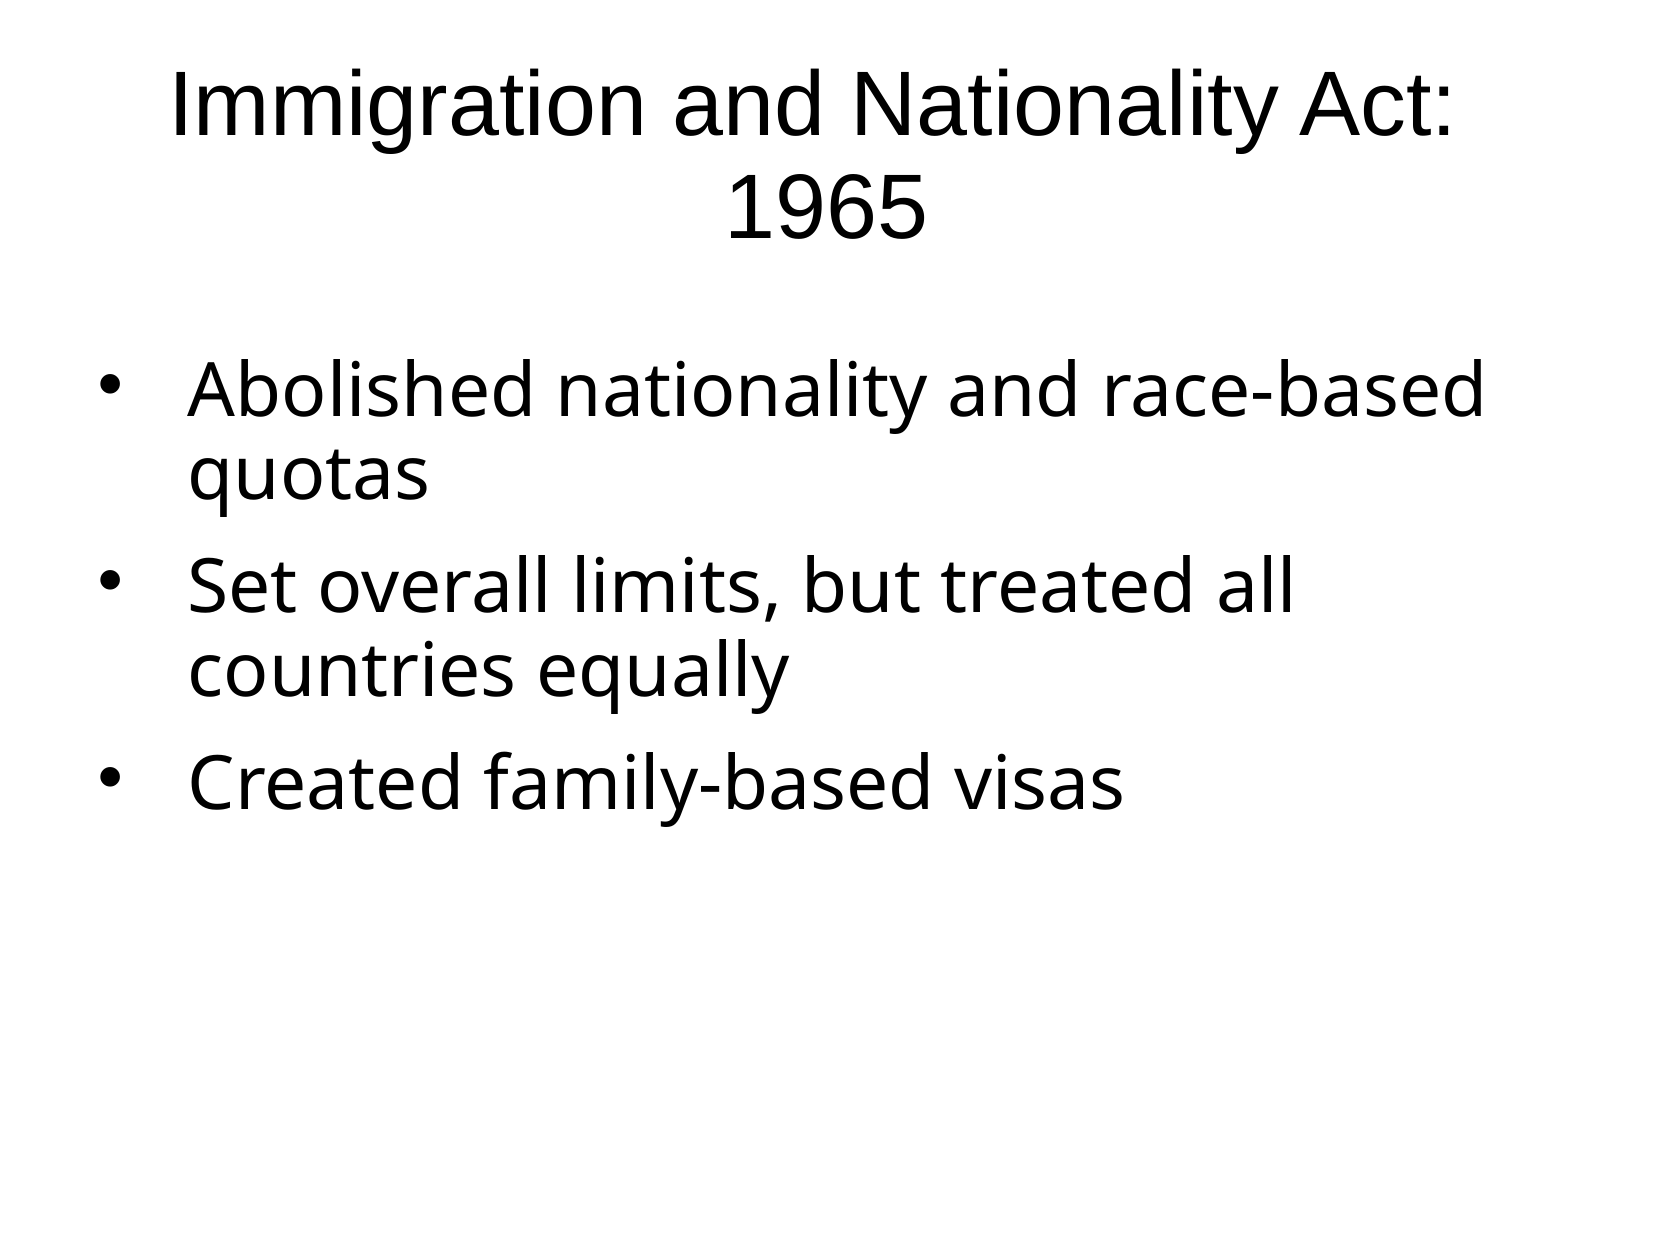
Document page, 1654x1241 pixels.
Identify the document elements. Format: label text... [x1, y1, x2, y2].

list Abolished nationality and race-based quotas Set overall limits, but treated all countries equally Created family-based visas [86, 343, 1575, 1163]
title Immigration and Nationality Act: 1965 [82, 47, 1571, 259]
